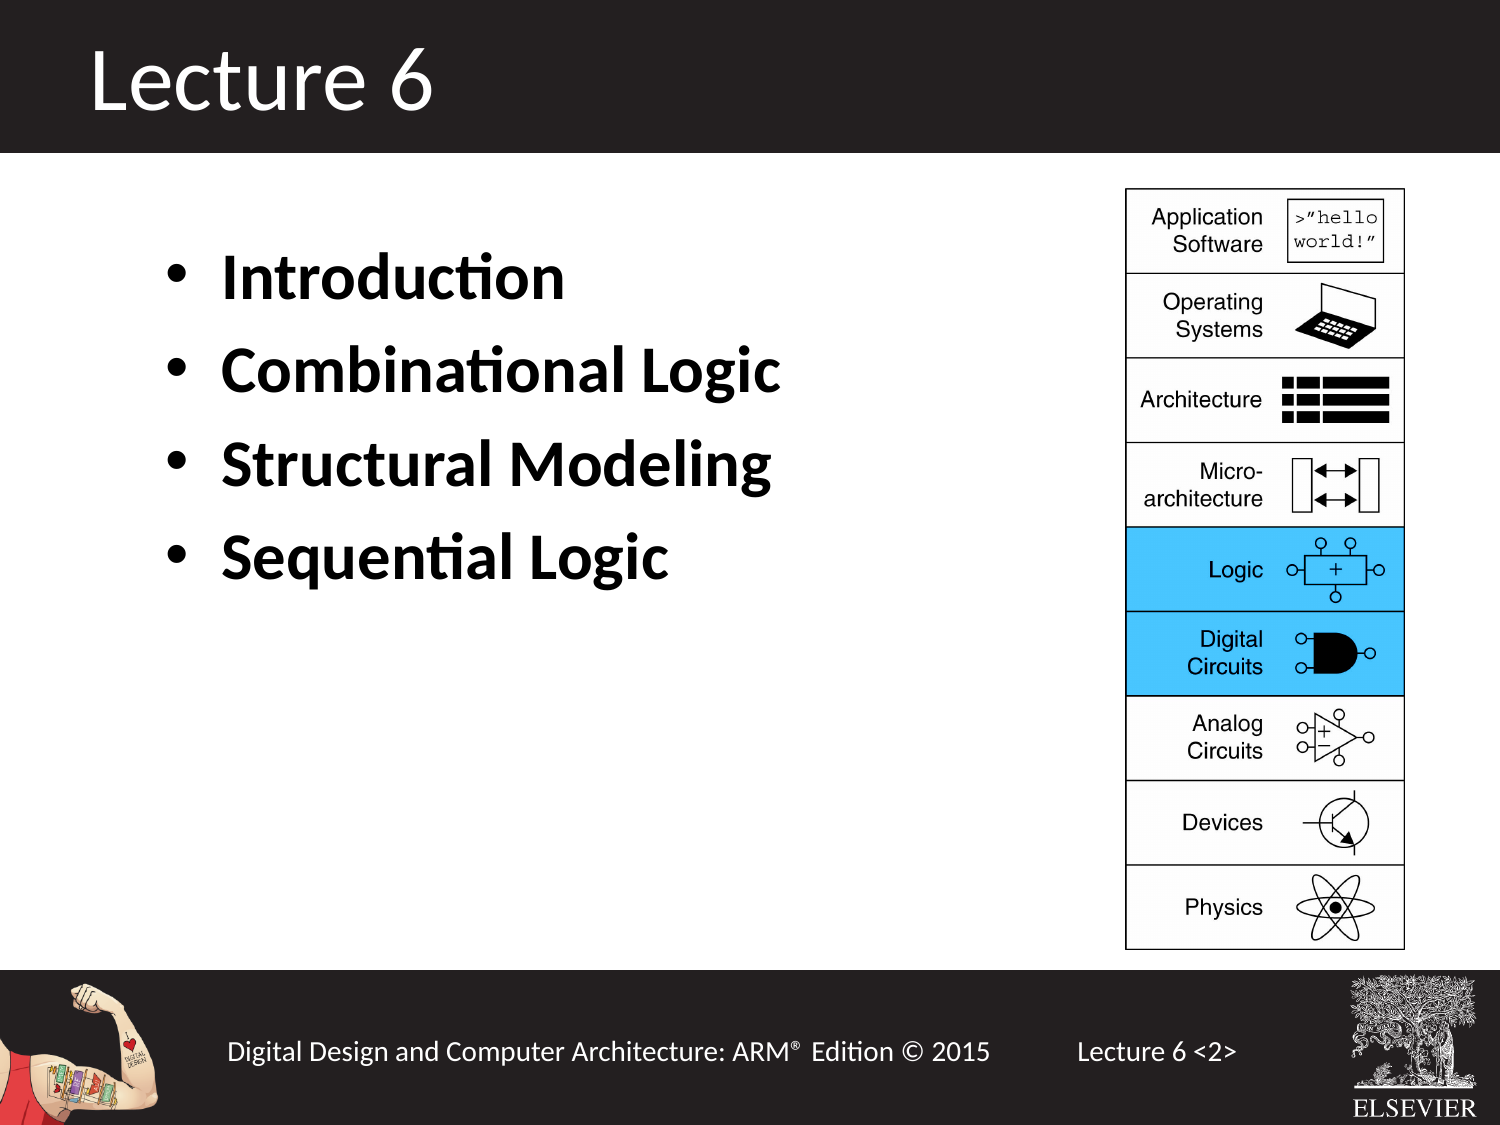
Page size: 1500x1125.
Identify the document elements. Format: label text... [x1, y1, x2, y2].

picture [1124, 187, 1405, 951]
text_box Lecture 6 [75, 11, 1375, 136]
picture [0, 979, 163, 1125]
text_box Introduction Combinational Logic Structural Modeling Sequential Logic [149, 224, 1213, 968]
picture [1350, 974, 1477, 1117]
